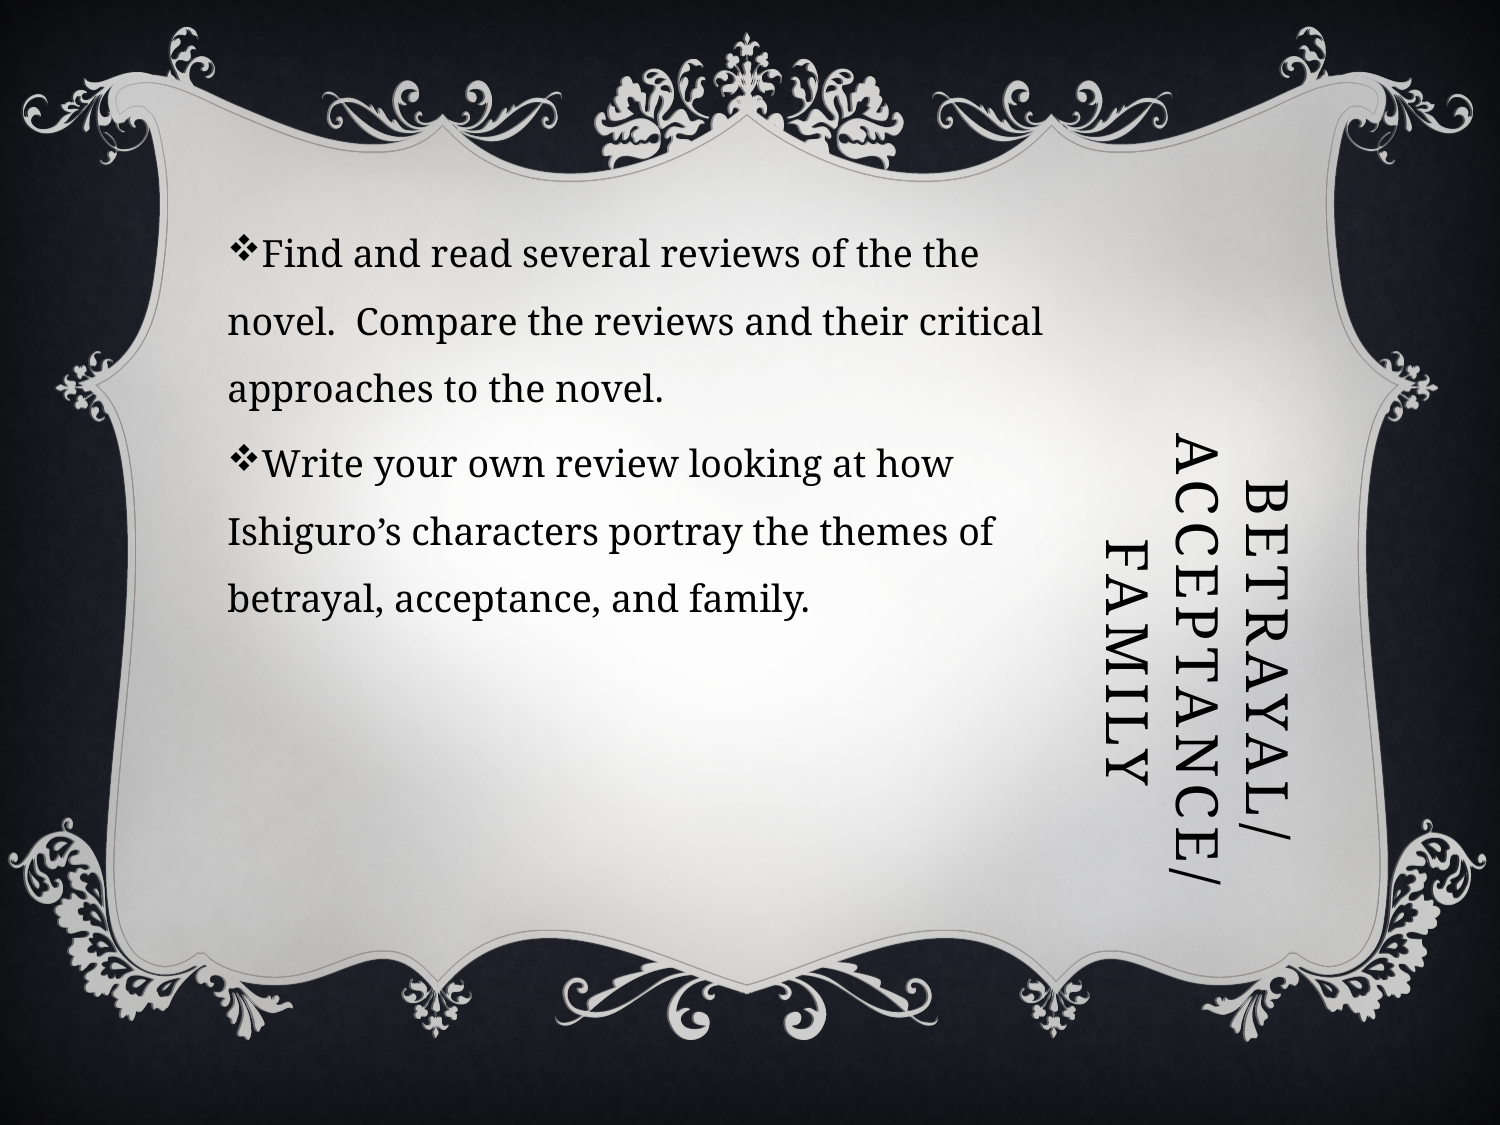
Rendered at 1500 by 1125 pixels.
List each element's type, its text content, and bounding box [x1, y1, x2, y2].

picture [0, 0, 1500, 1125]
title Betrayal/Acceptance/Family [1087, 198, 1300, 907]
list Find and read several reviews of the the novel. Compare the reviews and their critical approaches to the novel. Write your own review looking at how Ishiguro’s characters portray the themes of betrayal, acceptance, and family. [212, 200, 1063, 900]
